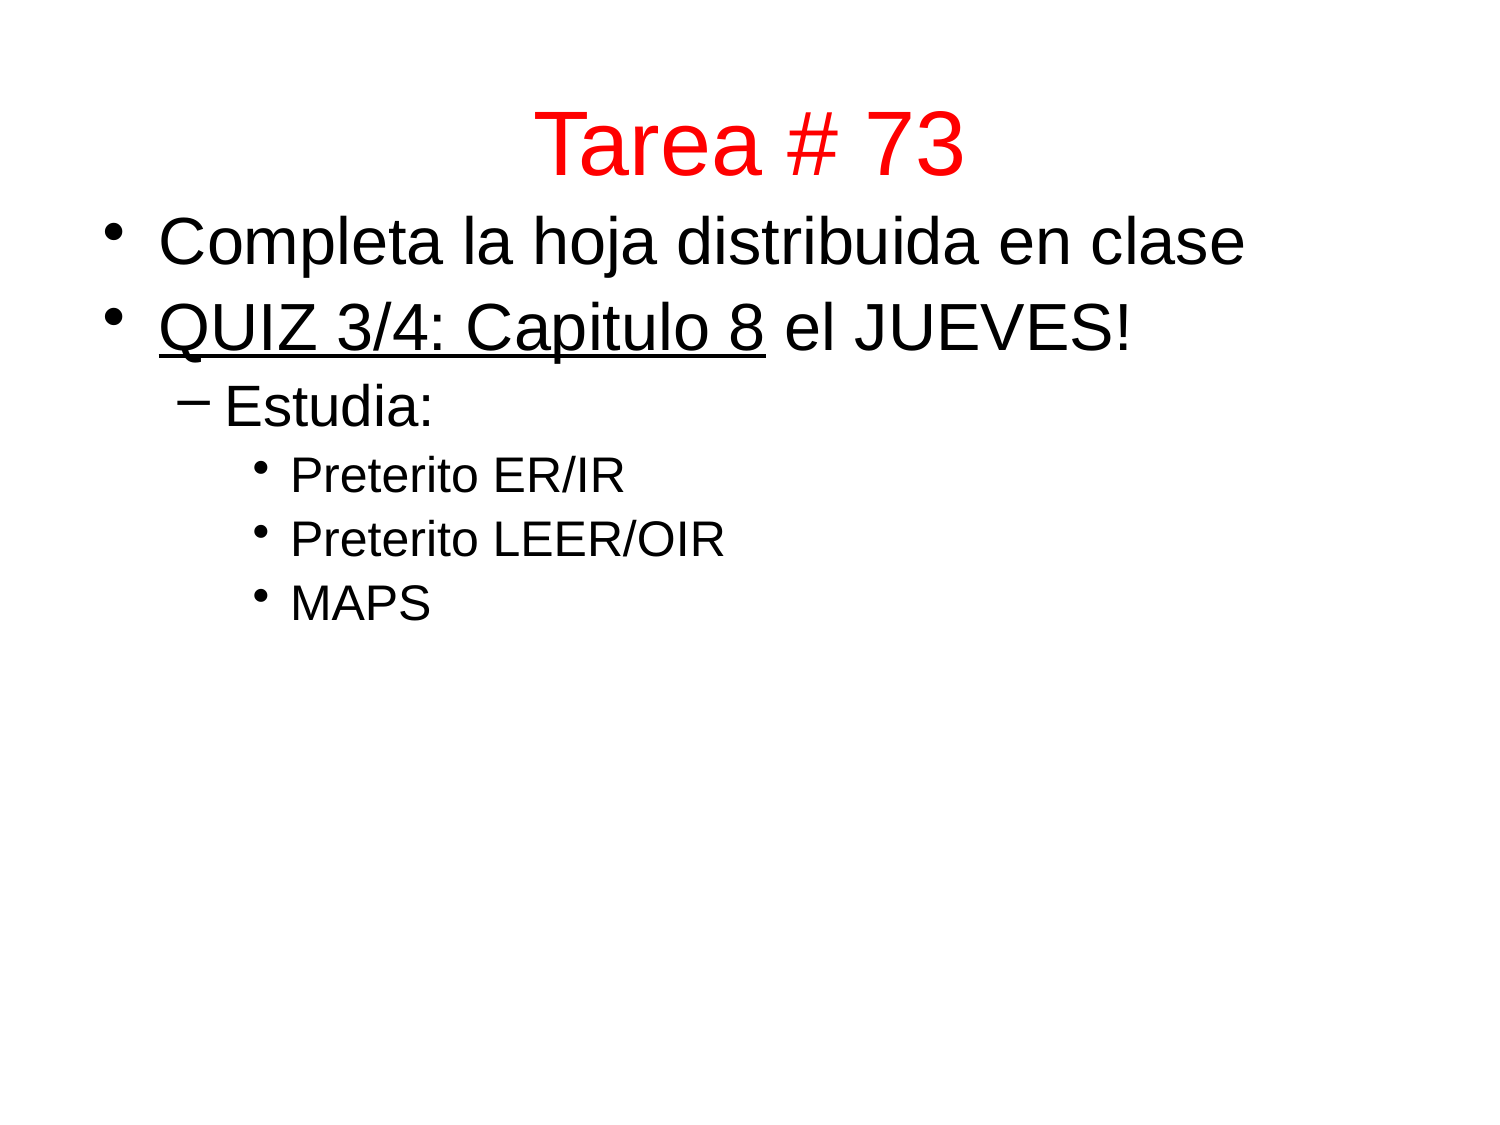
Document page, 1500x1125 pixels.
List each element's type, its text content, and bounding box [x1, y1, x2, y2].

title Tarea # 73 [75, 45, 1425, 233]
list Completa la hoja distribuida en clase QUIZ 3/4: Capitulo 8 el JUEVES! Estudia: Preterito ER/IR Preterito LEER/OIR MAPS [87, 200, 1450, 1075]
